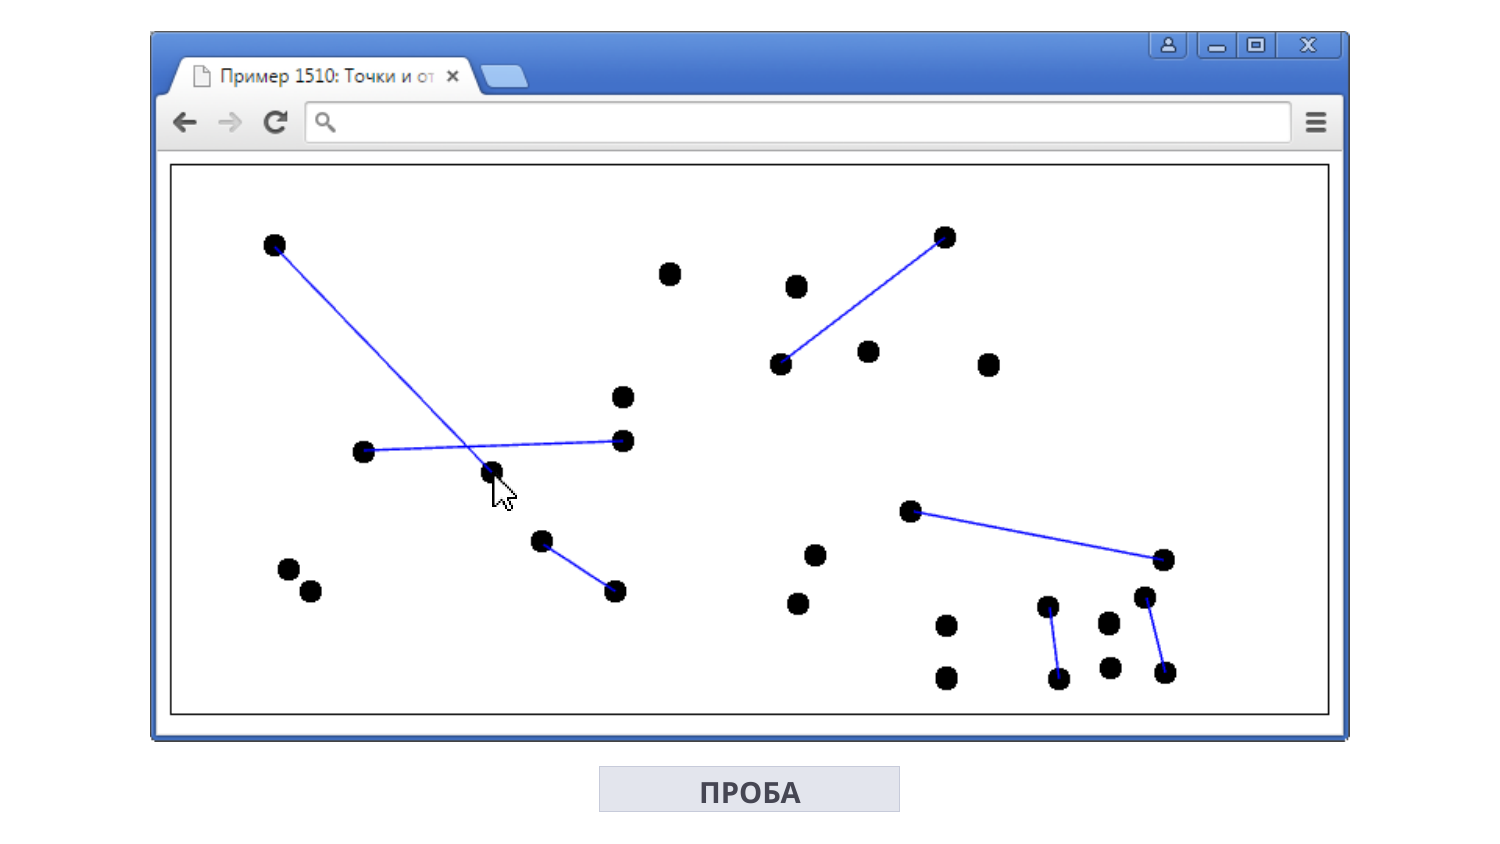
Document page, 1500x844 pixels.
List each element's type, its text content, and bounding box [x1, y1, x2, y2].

text_box ПРОБА [599, 766, 900, 812]
picture [149, 31, 1351, 742]
